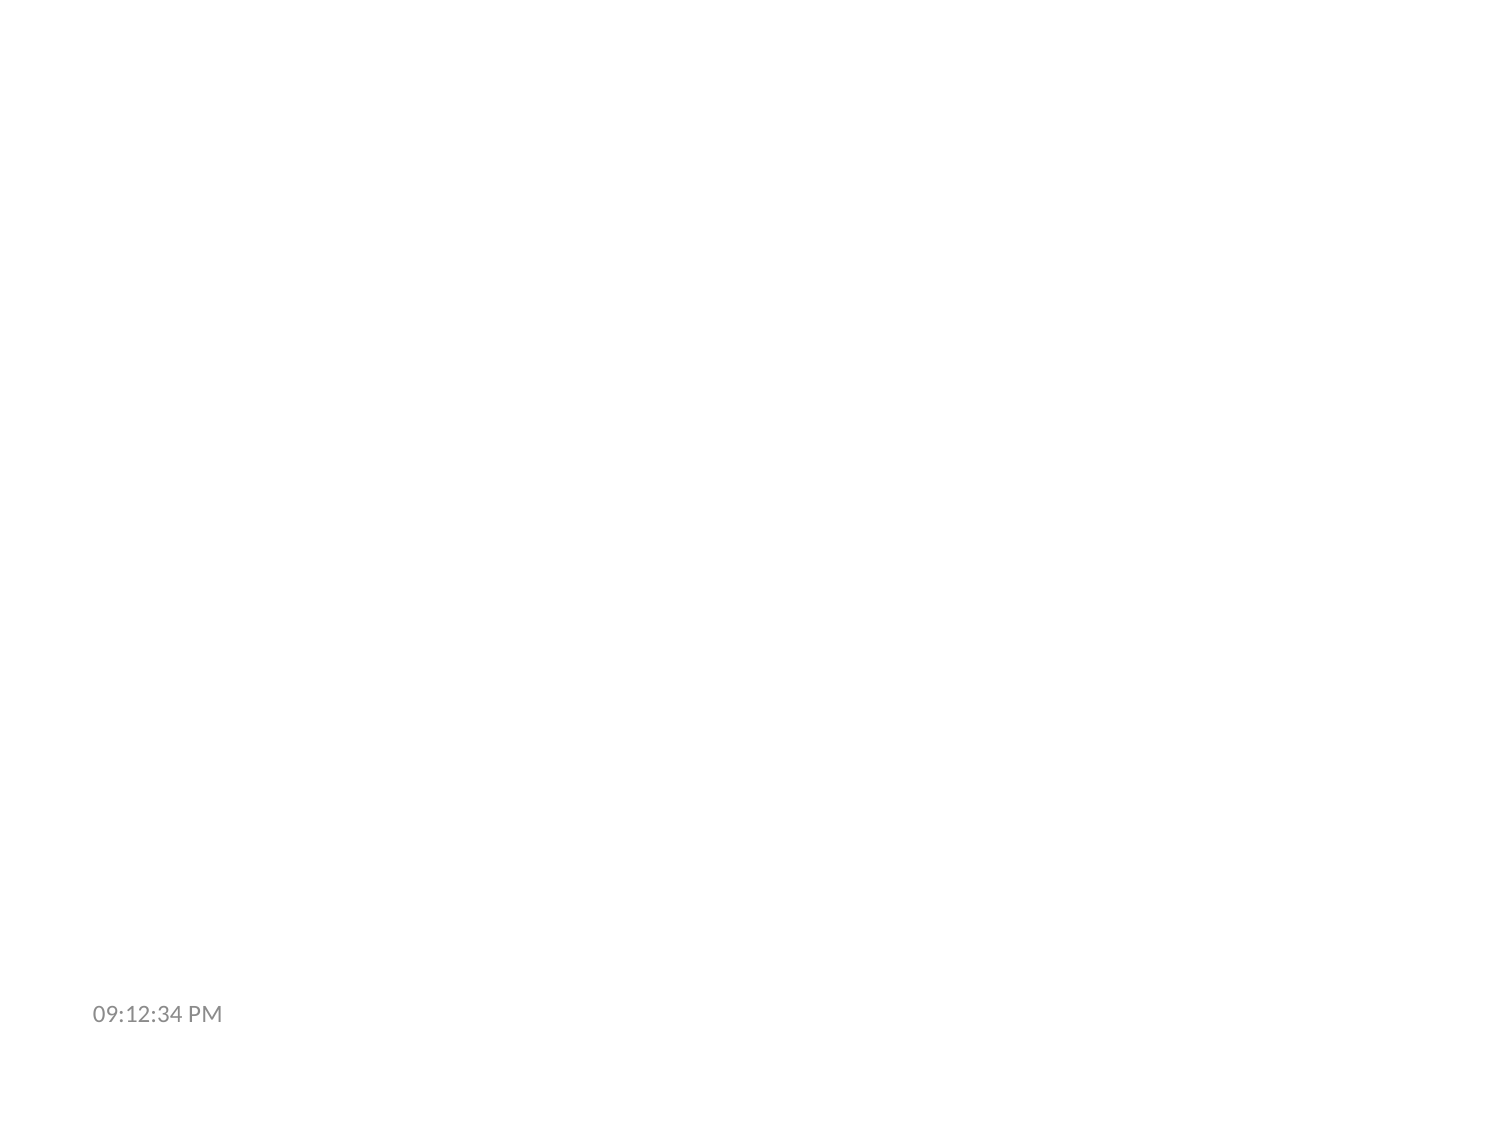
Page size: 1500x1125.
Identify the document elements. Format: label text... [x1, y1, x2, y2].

text_box 3:35:09 PM [77, 982, 428, 1043]
